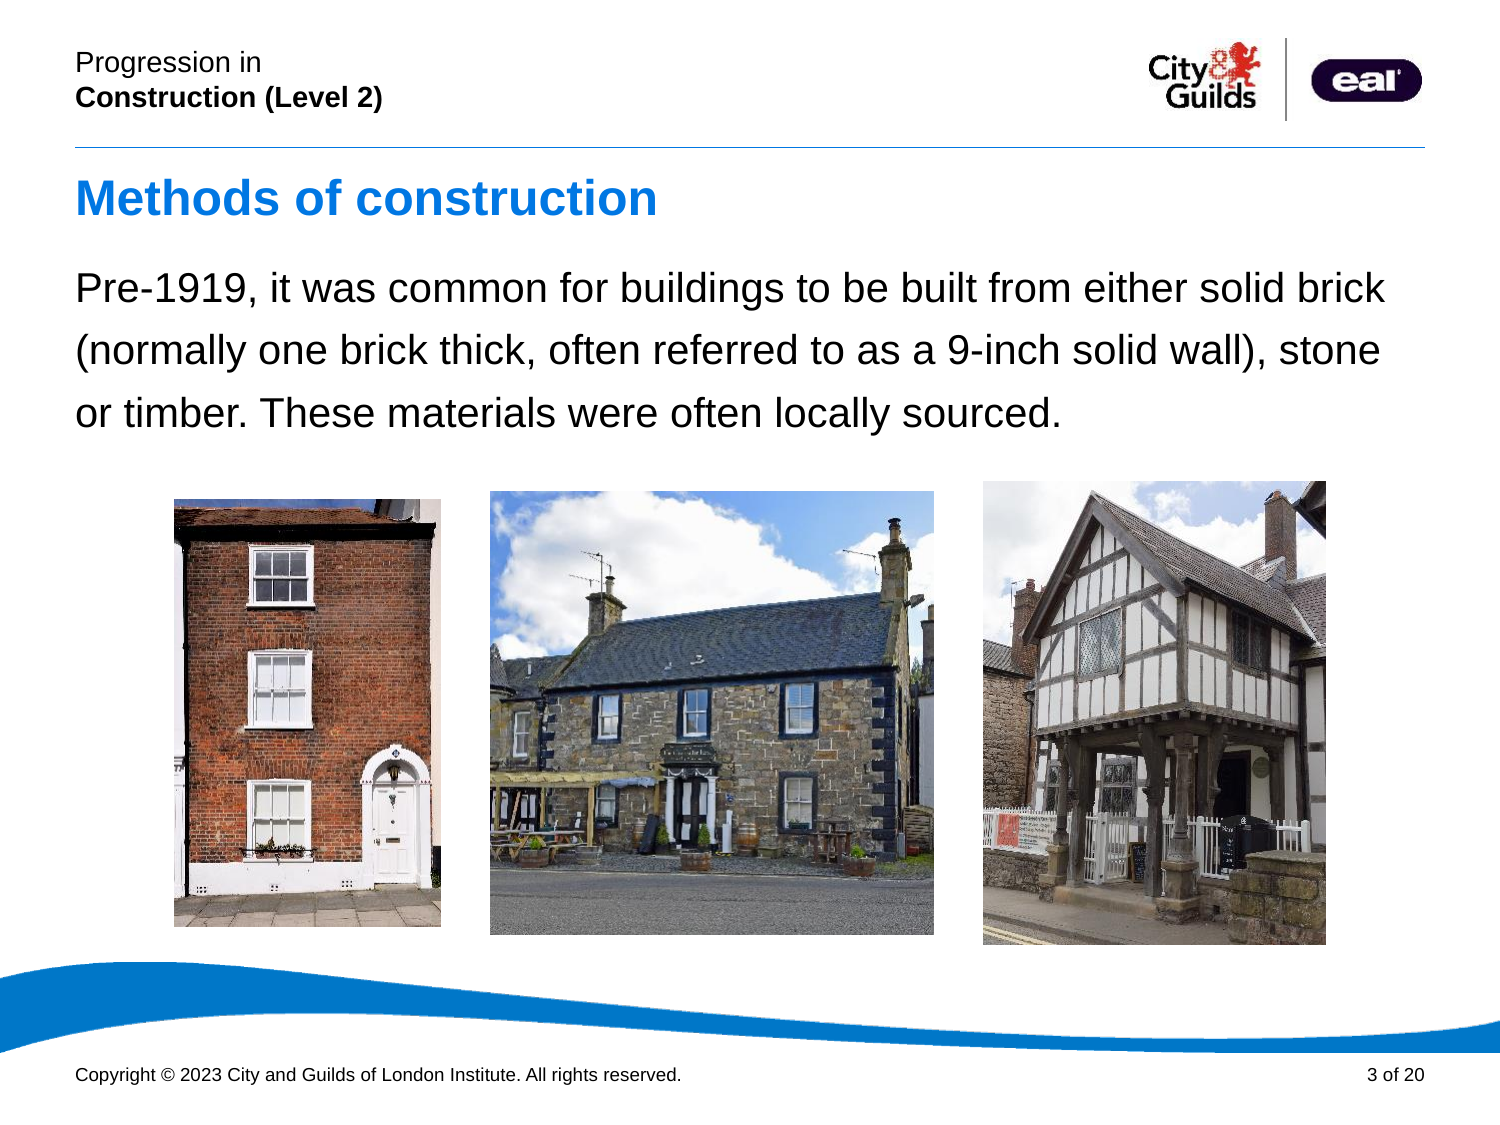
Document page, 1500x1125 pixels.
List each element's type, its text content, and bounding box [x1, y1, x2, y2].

picture [0, 962, 1500, 1053]
picture [982, 480, 1327, 946]
picture [490, 491, 934, 935]
list Pre-1919, it was common for buildings to be built from either solid brick (normally one brick thick, often referred to as a 9-inch solid wall), stone or timber. These materials were often locally sourced. [75, 248, 1425, 500]
title Methods of construction [75, 165, 1425, 229]
picture [173, 498, 441, 927]
picture [1149, 38, 1422, 121]
